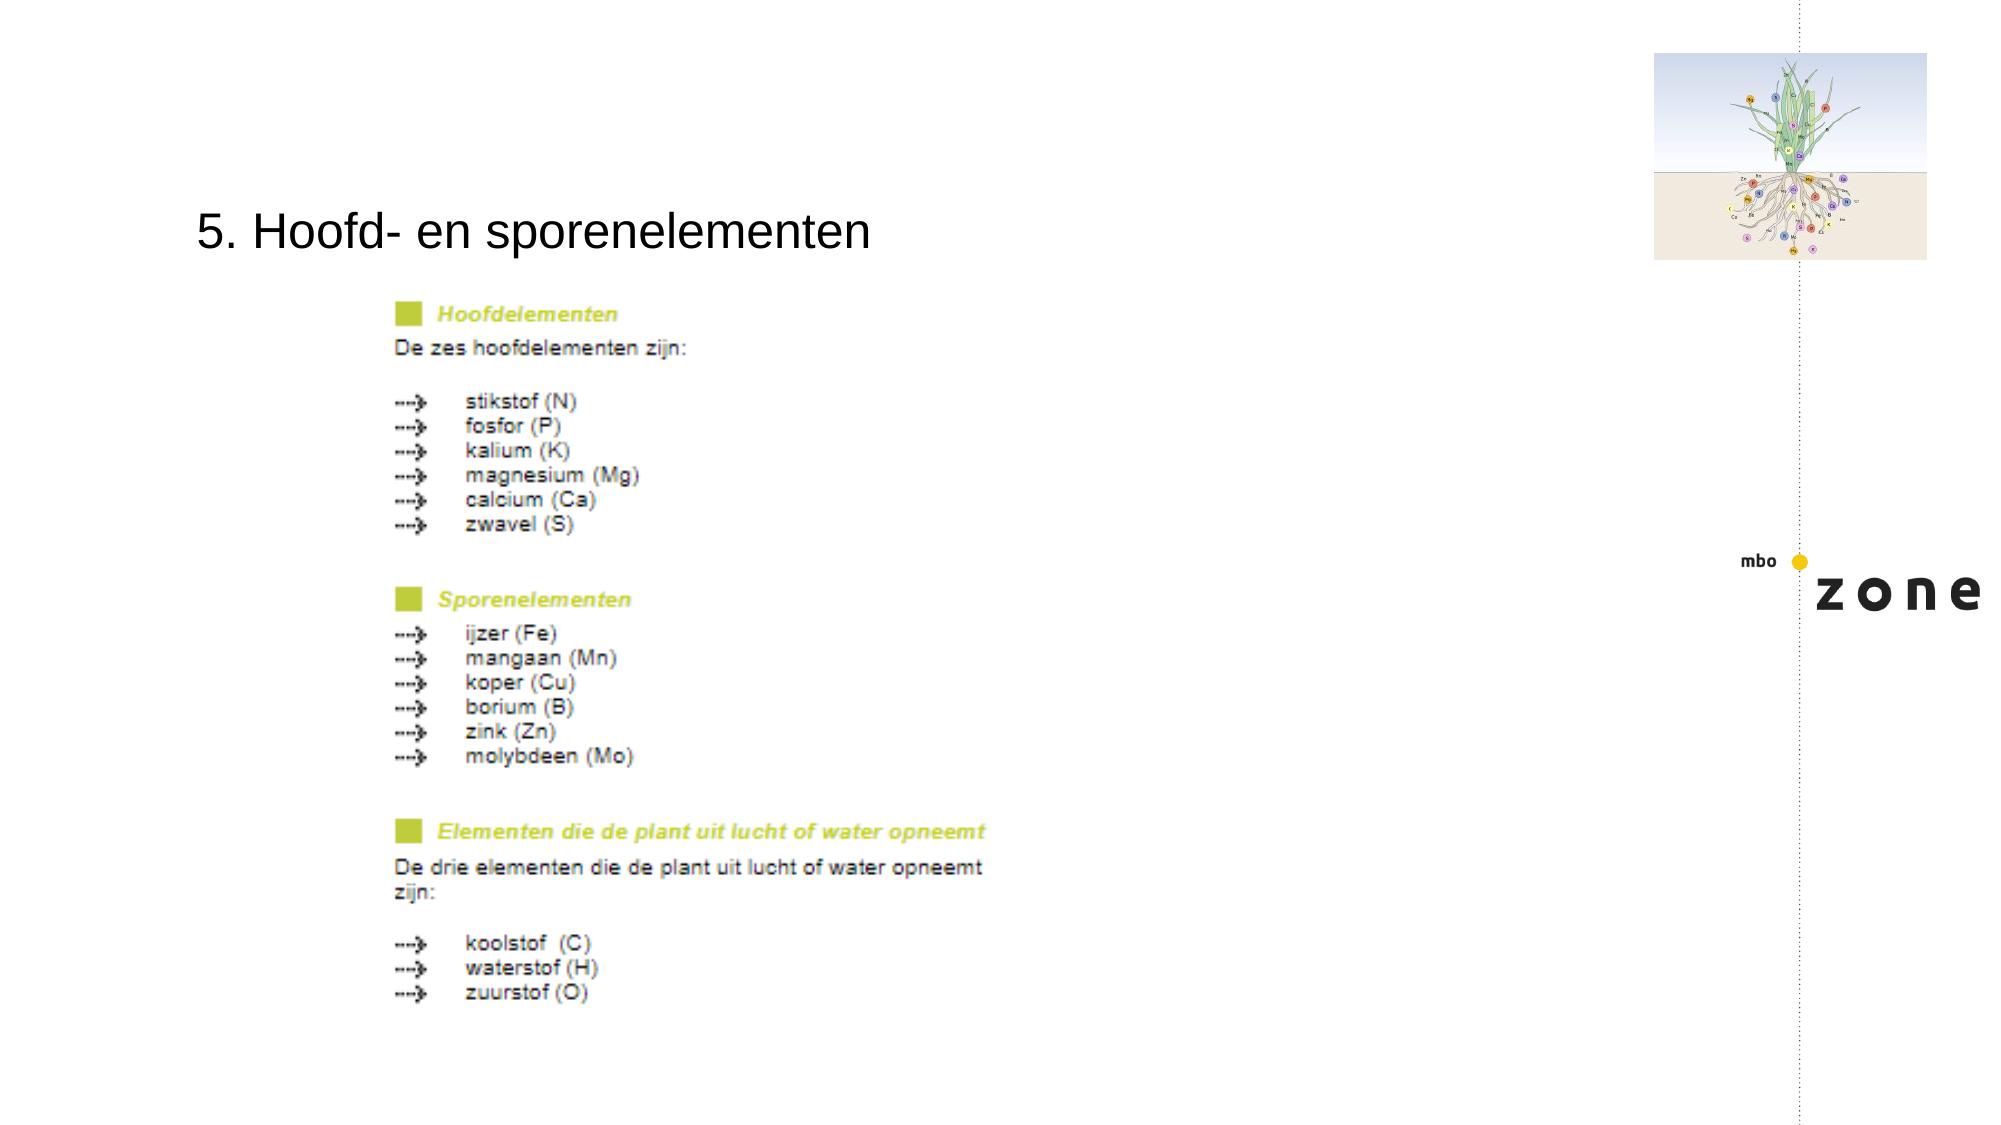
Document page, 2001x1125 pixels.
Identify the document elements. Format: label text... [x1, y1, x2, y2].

text_box 5. Hoofd- en sporenelementen [181, 191, 1219, 327]
picture [1596, 0, 2001, 1125]
picture [367, 282, 1096, 1020]
